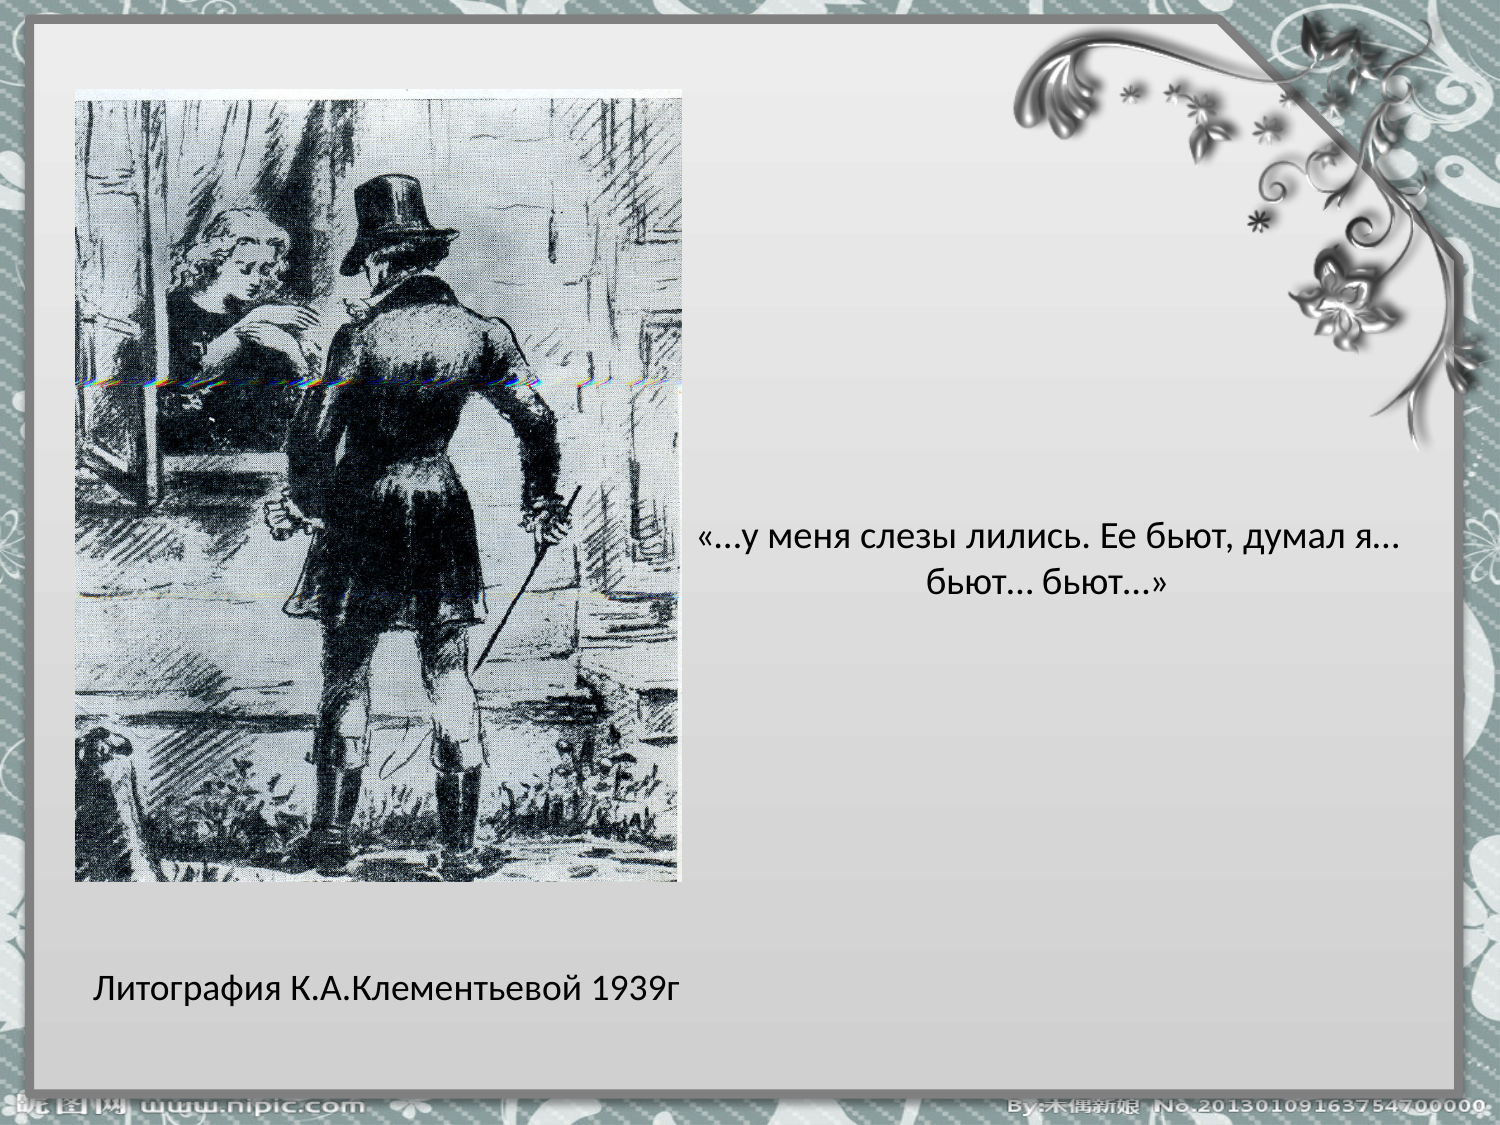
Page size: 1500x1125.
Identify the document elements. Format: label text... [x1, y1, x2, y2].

picture [0, 0, 1500, 1125]
title «…у меня слезы лились. Ее бьют, думал я… бьют… бьют…» [685, 485, 1420, 674]
text_box Литография К.А.Клементьевой 1939г [78, 952, 696, 1016]
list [74, 89, 682, 882]
